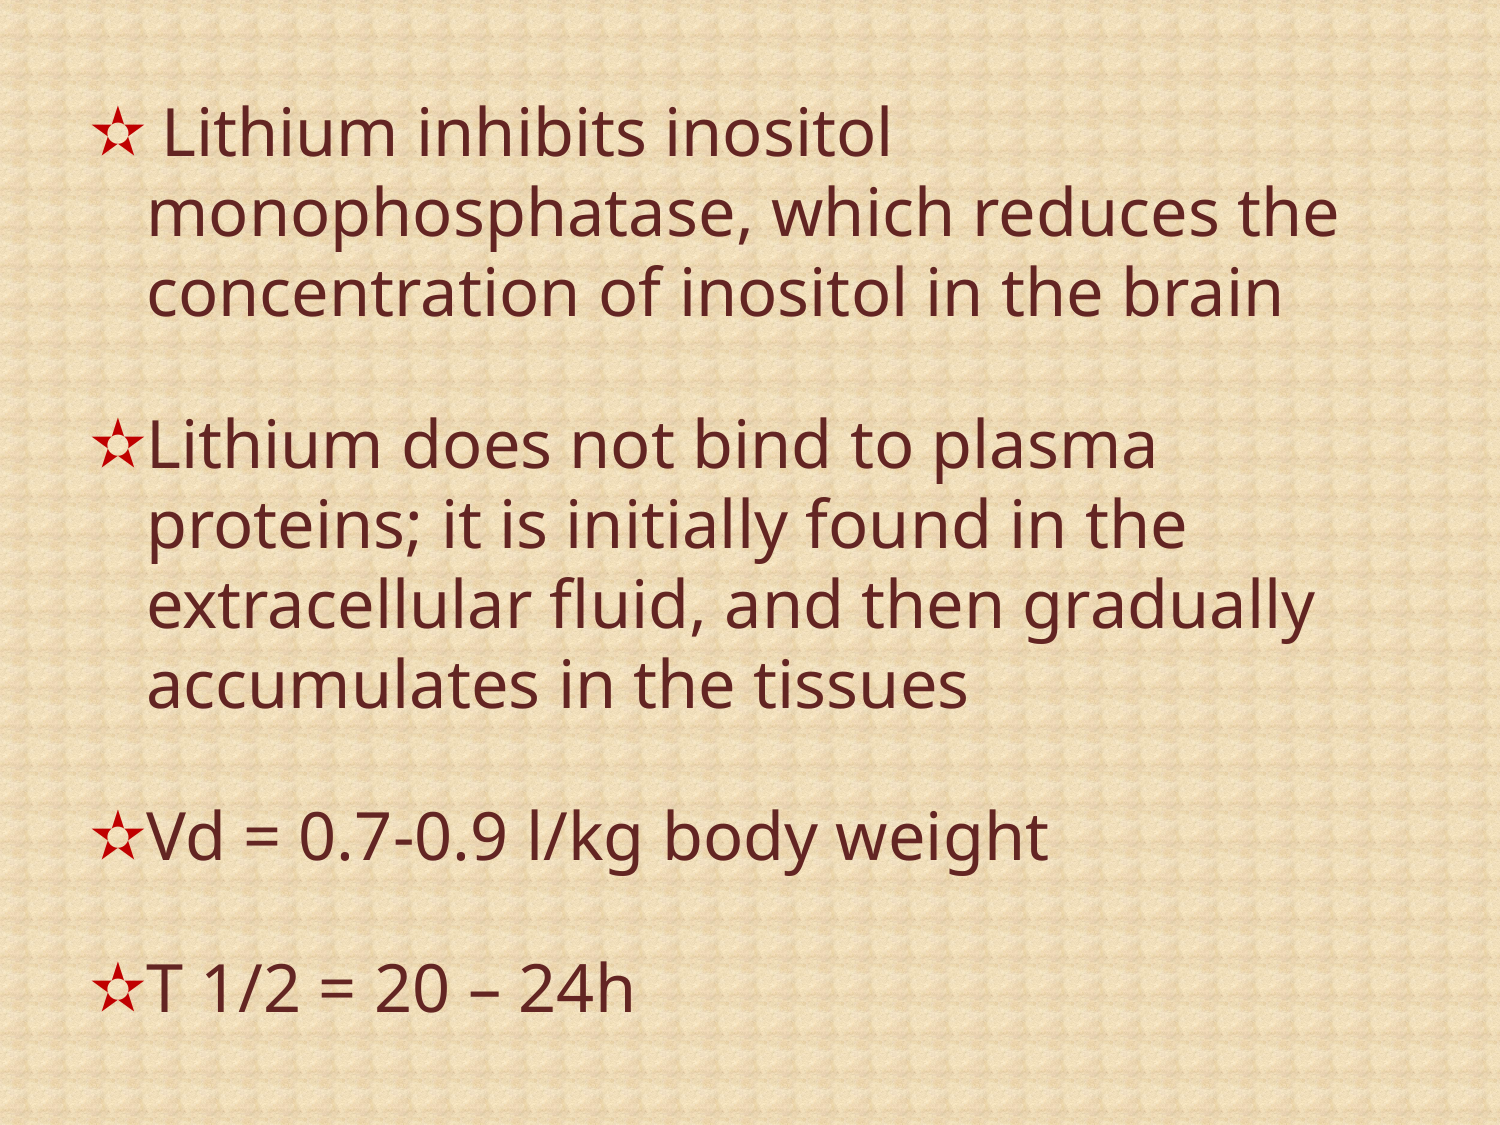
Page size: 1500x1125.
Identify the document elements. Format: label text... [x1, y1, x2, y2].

list Lithium inhibits inositol monophosphatase, which reduces the concentration of inositol in the brain Lithium does not bind to plasma proteins; it is initially found in the extracellular fluid, and then gradually accumulates in the tissues Vd = 0.7-0.9 l/kg body weight T 1/2 = 20 – 24h [75, 82, 1425, 1102]
picture [0, 0, 1500, 1125]
